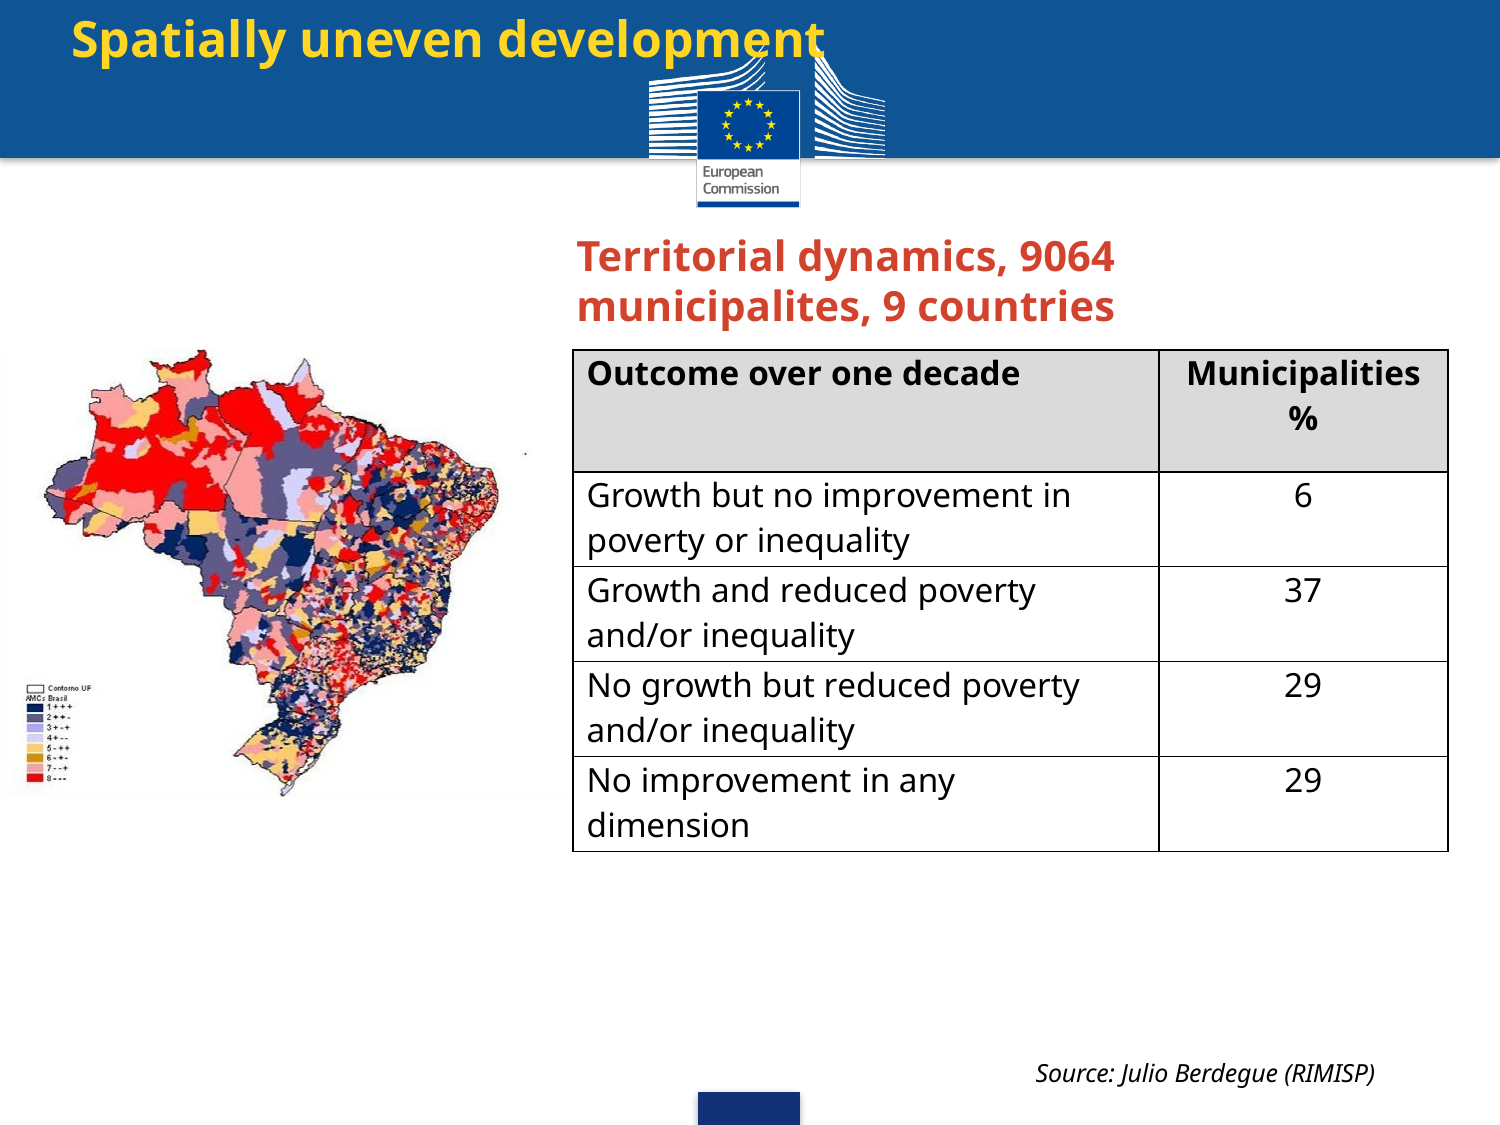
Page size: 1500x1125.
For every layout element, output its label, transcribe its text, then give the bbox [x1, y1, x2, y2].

table_cell No improvement in any dimension [574, 757, 1158, 851]
table_header Outcome over one decade [574, 351, 1158, 471]
table_cell No growth but reduced poverty and/or inequality [574, 662, 1158, 756]
picture [649, 42, 885, 208]
text_box [0, 349, 572, 797]
table_cell 29 [1160, 662, 1447, 756]
text_box Spatially uneven development [56, 0, 842, 75]
text_box Source: Julio Berdegue (RIMISP) [1033, 1057, 1500, 1109]
table_cell 37 [1160, 567, 1447, 661]
text_box Territorial dynamics, 9064 municipalites, 9 countries [574, 229, 1200, 331]
table_cell Growth but no improvement in poverty or inequality [574, 473, 1158, 566]
table_header Municipalities % [1160, 351, 1447, 471]
table_cell 29 [1160, 757, 1447, 851]
table_cell 6 [1160, 473, 1447, 566]
table_cell Growth and reduced poverty and/or inequality [574, 567, 1158, 661]
